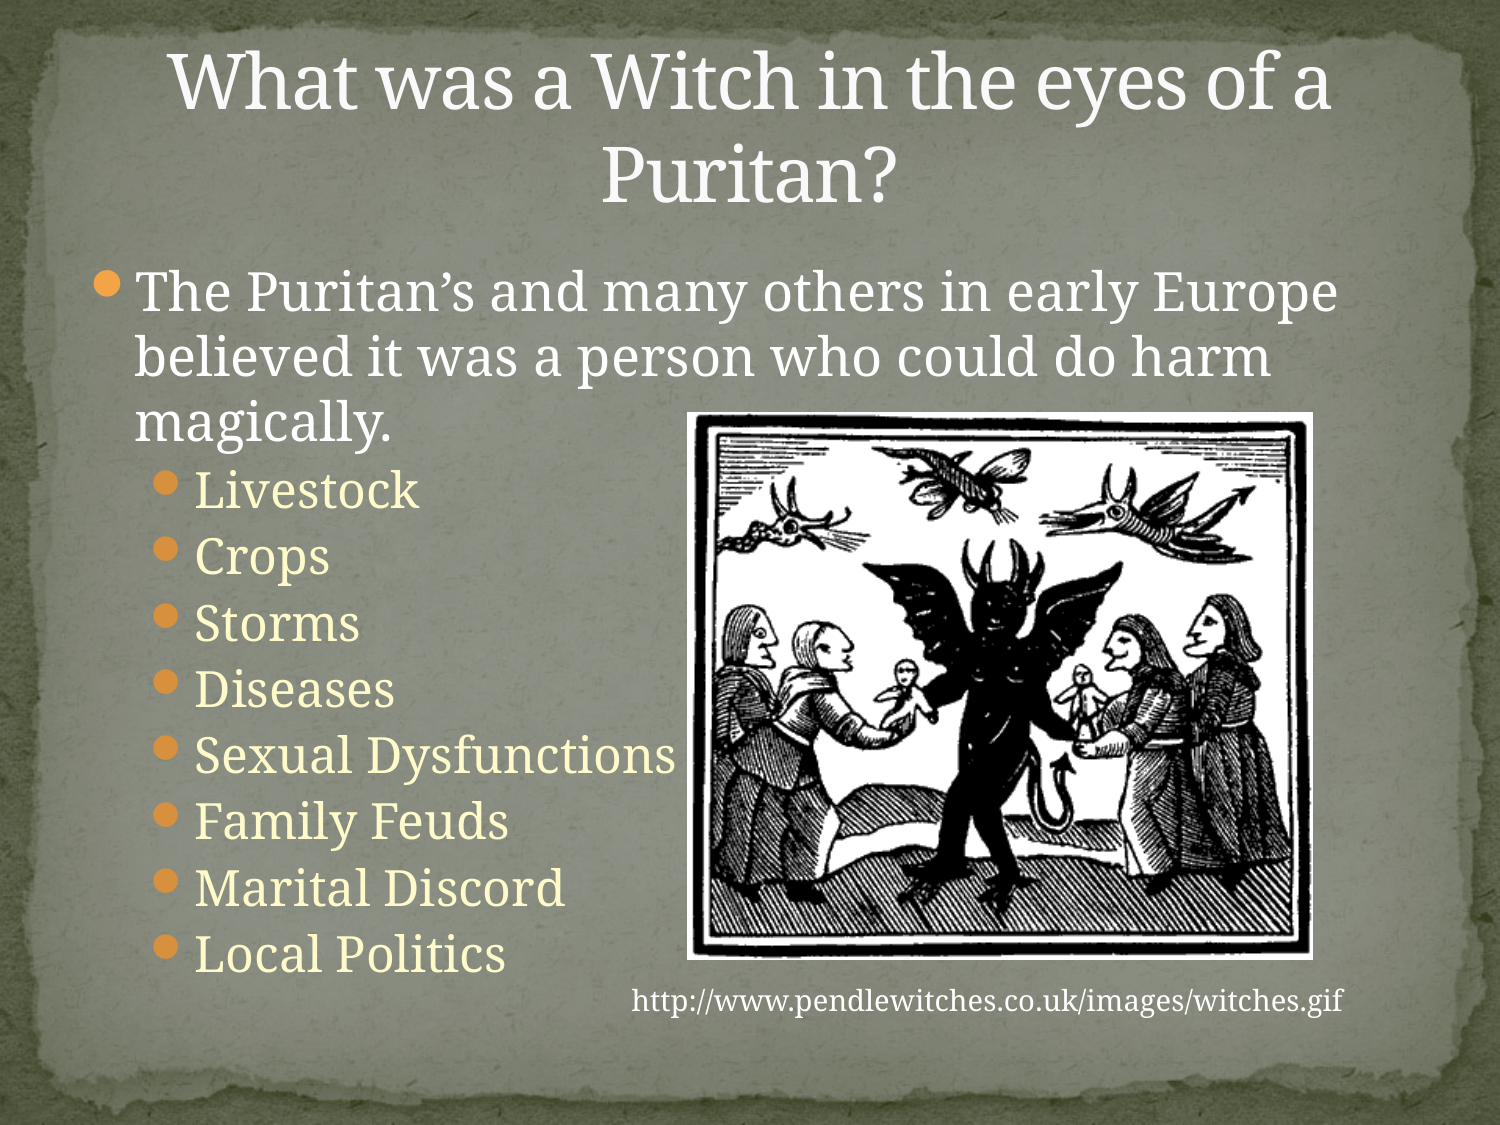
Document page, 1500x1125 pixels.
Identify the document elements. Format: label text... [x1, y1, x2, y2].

title What was a Witch in the eyes of a Puritan? [74, 24, 1425, 225]
picture [687, 412, 1313, 960]
list The Puritan’s and many others in early Europe believed it was a person who could do harm magically. Livestock Crops Storms Diseases Sexual Dysfunctions Family Feuds Marital Discord Local Politics [75, 249, 1425, 1000]
text_box http://www.pendlewitches.co.uk/images/witches.gif [612, 974, 1363, 1025]
